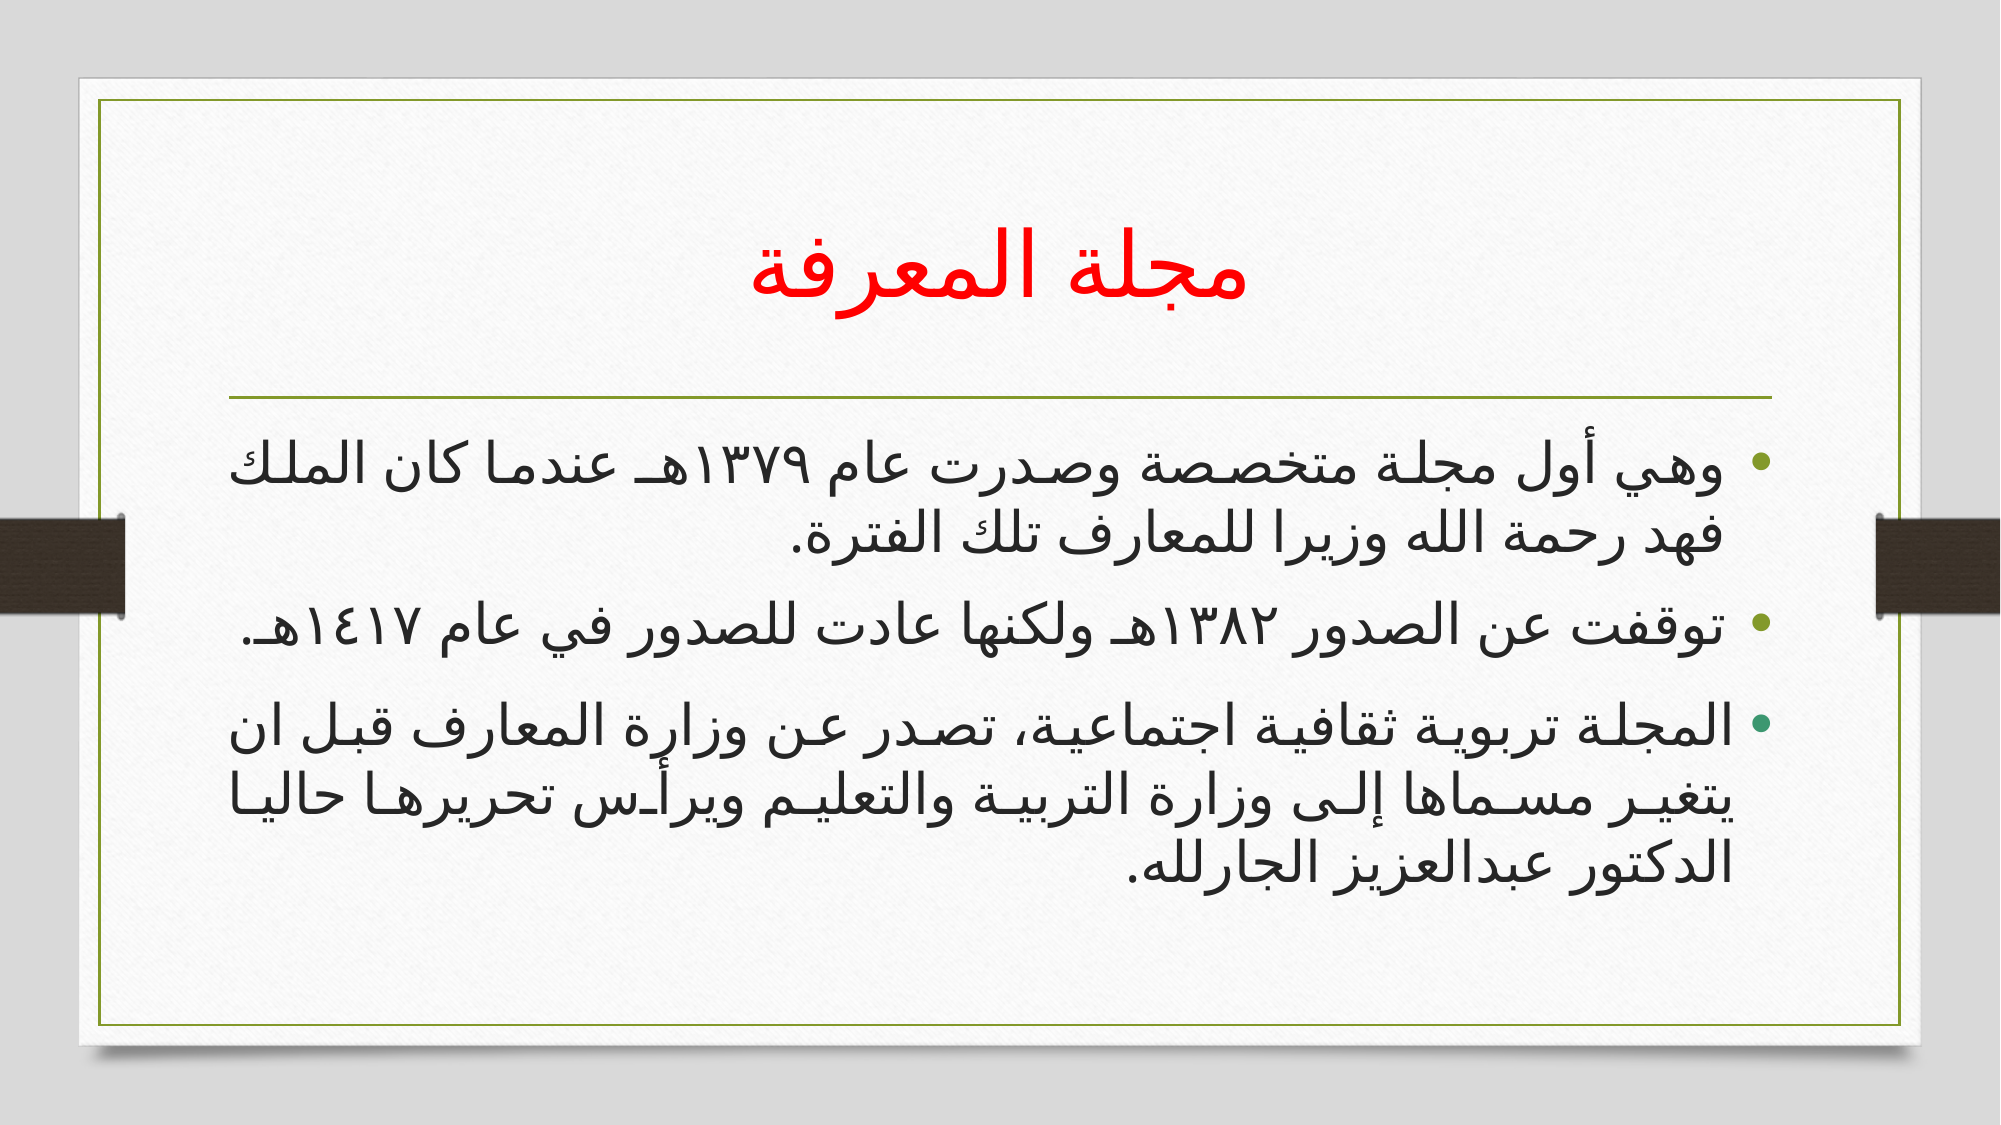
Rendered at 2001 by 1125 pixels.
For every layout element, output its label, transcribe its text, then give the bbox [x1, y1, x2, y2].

list وهي أول مجلة متخصصة وصدرت عام ١٣٧٩هـ عندما كان الملك فهد رحمة الله وزيرا للمعارف تلك الفترة. توقفت عن الصدور ١٣٨٢هـ ولكنها عادت للصدور في عام ١٤١٧هـ. المجلة تربوية ثقافية اجتماعية، تصدر عن وزارة المعارف قبل ان يتغير مسماها إلى وزارة التربية والتعليم ويرأس تحريرها حاليا الدكتور عبدالعزيز الجارلله. [212, 419, 1788, 964]
picture [0, 0, 2001, 1125]
title مجلة المعرفة [212, 161, 1788, 375]
